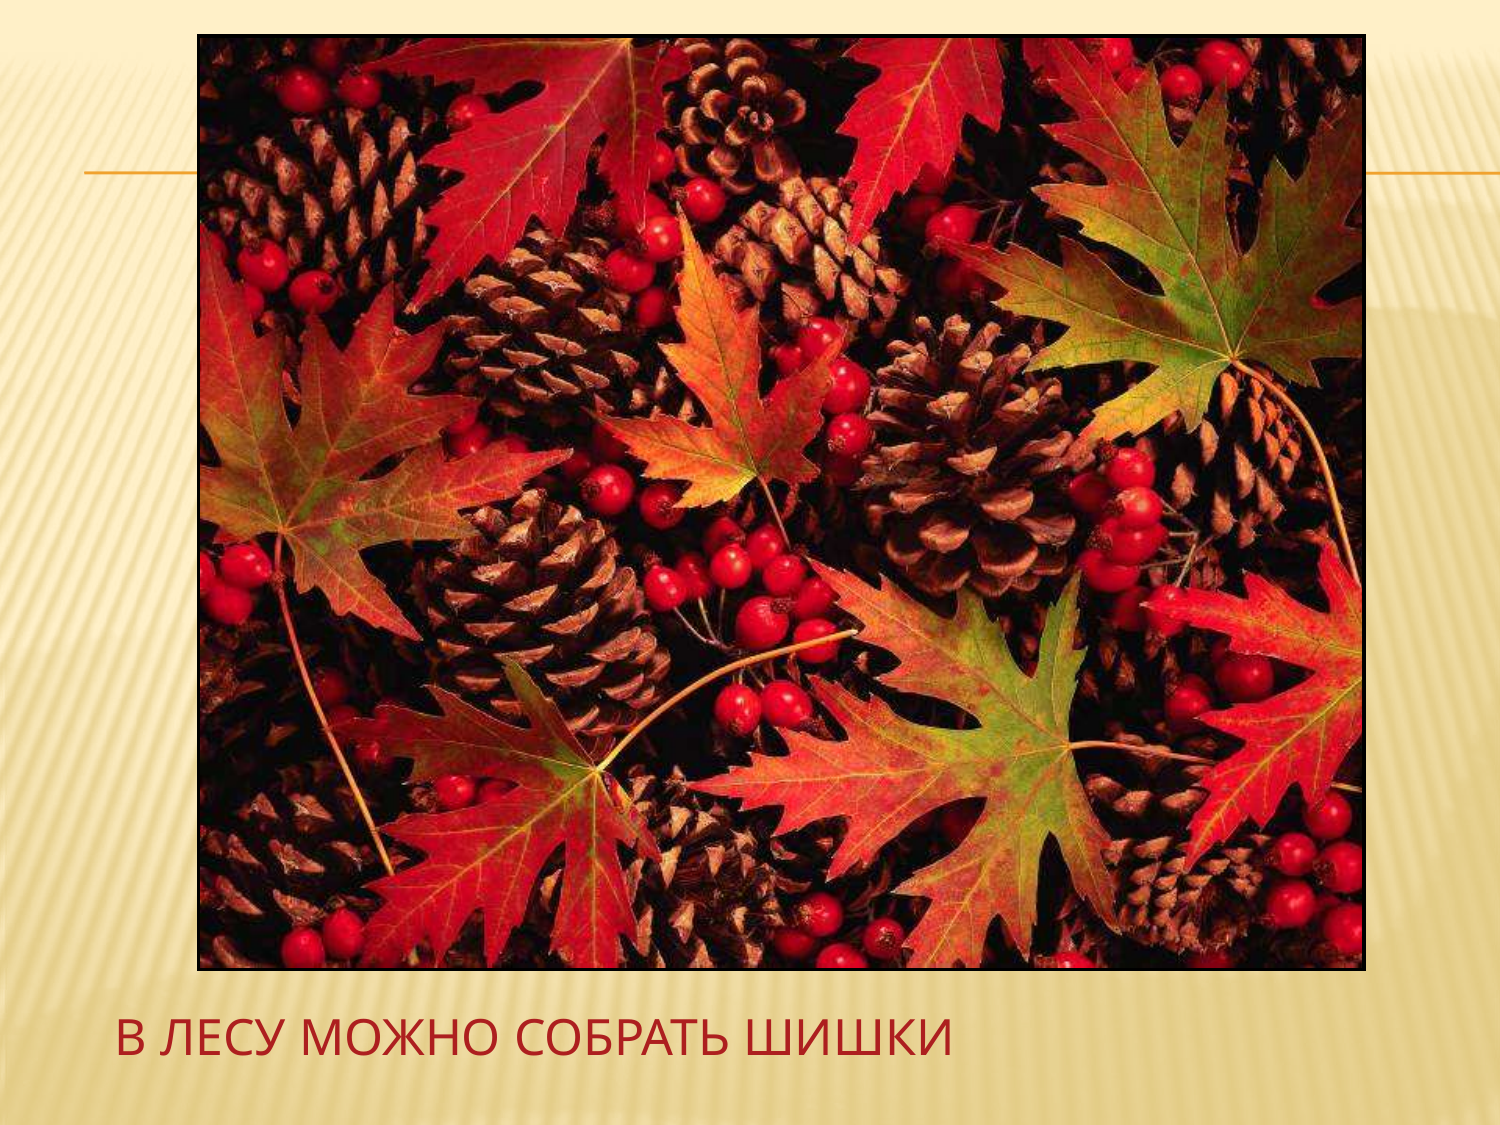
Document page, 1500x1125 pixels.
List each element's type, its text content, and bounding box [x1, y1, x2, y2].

picture [199, 37, 1363, 968]
title В лесу можно собрать шишки [99, 975, 1450, 1096]
